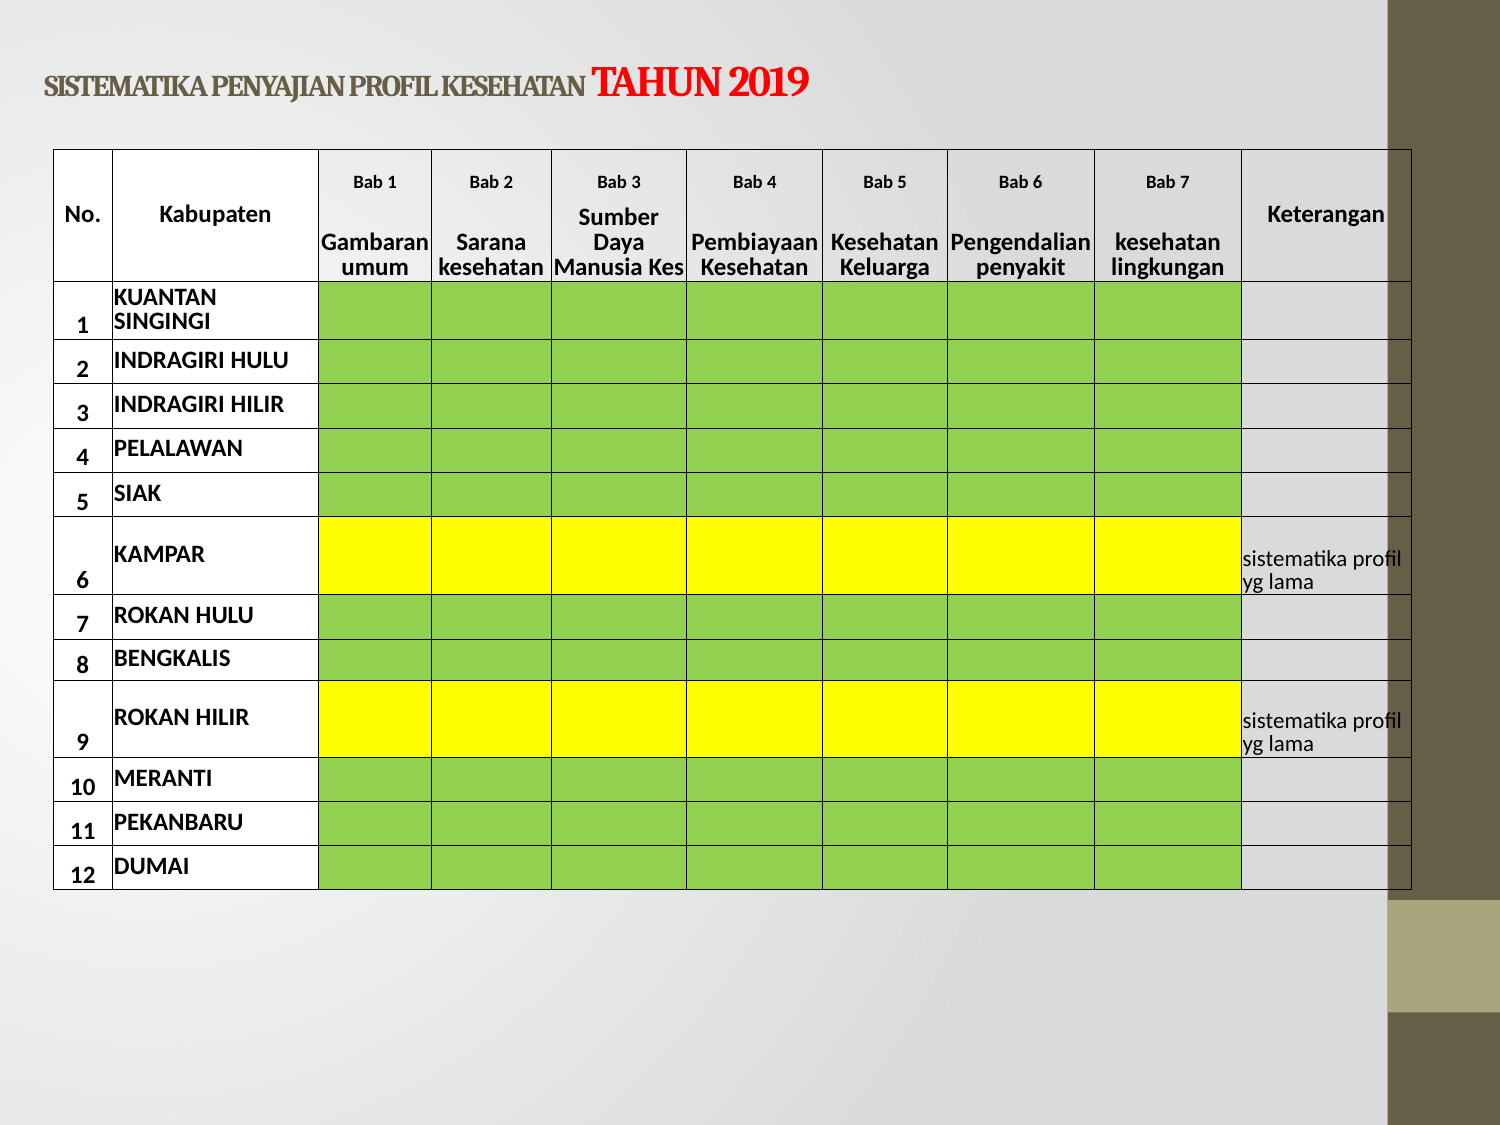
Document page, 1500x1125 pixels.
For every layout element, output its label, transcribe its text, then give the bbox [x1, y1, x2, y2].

table_cell [687, 282, 822, 339]
table_cell [823, 517, 947, 594]
table_cell [552, 595, 686, 639]
table_cell [948, 595, 1094, 639]
table_cell [1095, 340, 1241, 383]
table_cell [319, 640, 431, 680]
table_header Bab 7 [1095, 150, 1241, 193]
table_cell [432, 802, 551, 845]
table_cell [1095, 846, 1241, 889]
table_cell Kesehatan Keluarga [823, 193, 947, 281]
table_header Bab 2 [432, 150, 551, 193]
table_cell [1095, 640, 1241, 680]
table_cell [1242, 282, 1411, 339]
table_cell [1095, 282, 1241, 339]
table_cell [552, 429, 686, 472]
table_cell [1095, 681, 1241, 757]
table_cell PEKANBARU [113, 802, 318, 845]
table_cell Sumber Daya Manusia Kes [552, 193, 686, 281]
table_cell [948, 340, 1094, 383]
table_header Bab 4 [687, 150, 822, 193]
table_cell [823, 282, 947, 339]
table_cell INDRAGIRI HILIR [113, 384, 318, 428]
table_cell 11 [54, 802, 112, 845]
table_cell [552, 681, 686, 757]
table_cell [687, 640, 822, 680]
table_cell MERANTI [113, 758, 318, 801]
table_cell [948, 473, 1094, 516]
table_cell [687, 802, 822, 845]
table_cell [948, 384, 1094, 428]
table_cell kesehatan lingkungan [1095, 193, 1241, 281]
table_cell [1242, 473, 1411, 516]
table_cell [948, 802, 1094, 845]
table_cell [687, 758, 822, 801]
table_cell [319, 282, 431, 339]
table_cell [319, 384, 431, 428]
table_cell [1095, 595, 1241, 639]
table_cell [687, 595, 822, 639]
table_cell [687, 340, 822, 383]
table_cell [552, 282, 686, 339]
table_cell 1 [54, 282, 112, 339]
table_cell [1242, 846, 1411, 889]
table_cell DUMAI [113, 846, 318, 889]
table_cell PELALAWAN [113, 429, 318, 472]
table_cell 6 [54, 517, 112, 594]
table_cell [948, 640, 1094, 680]
table_cell [823, 429, 947, 472]
table_cell [1095, 517, 1241, 594]
table_cell sistematika profil yg lama [1242, 681, 1411, 757]
table_cell [823, 595, 947, 639]
table_cell [823, 802, 947, 845]
table_cell [1242, 595, 1411, 639]
table_cell [1095, 429, 1241, 472]
table_cell [823, 384, 947, 428]
table_cell SIAK [113, 473, 318, 516]
table_cell [319, 846, 431, 889]
table_cell [319, 595, 431, 639]
table_cell [432, 517, 551, 594]
table_cell [948, 429, 1094, 472]
table_cell [948, 846, 1094, 889]
table_cell [823, 340, 947, 383]
table_cell [1095, 384, 1241, 428]
table_cell [432, 595, 551, 639]
table_cell [432, 758, 551, 801]
table_cell [1242, 758, 1411, 801]
table_cell [1095, 758, 1241, 801]
table_cell [319, 517, 431, 594]
table_cell [687, 429, 822, 472]
table_cell [319, 473, 431, 516]
table_cell INDRAGIRI HULU [113, 340, 318, 383]
table_cell ROKAN HILIR [113, 681, 318, 757]
table_cell [823, 640, 947, 680]
table_cell [823, 758, 947, 801]
table_cell sistematika profil yg lama [1242, 517, 1411, 594]
table_cell 12 [54, 846, 112, 889]
table_cell [948, 681, 1094, 757]
table_header Keterangan [1242, 150, 1411, 281]
table_cell Gambaran umum [319, 193, 431, 281]
table_cell [1242, 640, 1411, 680]
table_cell [823, 681, 947, 757]
table_cell [319, 758, 431, 801]
table_cell [319, 802, 431, 845]
table_cell KAMPAR [113, 517, 318, 594]
table_cell ROKAN HULU [113, 595, 318, 639]
table_cell Pengendalian penyakit [948, 193, 1094, 281]
table_cell Pembiayaan Kesehatan [687, 193, 822, 281]
table_cell [948, 282, 1094, 339]
table_cell 2 [54, 340, 112, 383]
table_cell [687, 384, 822, 428]
table_cell [1242, 384, 1411, 428]
table_cell 9 [54, 681, 112, 757]
table_header Bab 6 [948, 150, 1094, 193]
table_cell 4 [54, 429, 112, 472]
table_cell [1242, 429, 1411, 472]
table_cell [432, 384, 551, 428]
table_cell [1242, 340, 1411, 383]
table_cell [552, 802, 686, 845]
table_cell KUANTAN SINGINGI [113, 282, 318, 339]
table_cell [552, 758, 686, 801]
table_cell 5 [54, 473, 112, 516]
table_cell [552, 340, 686, 383]
table_cell [687, 846, 822, 889]
table_cell [823, 846, 947, 889]
table_cell [687, 473, 822, 516]
table_cell [1095, 473, 1241, 516]
table_header Bab 5 [823, 150, 947, 193]
table_cell [948, 758, 1094, 801]
table_cell BENGKALIS [113, 640, 318, 680]
table_cell [948, 517, 1094, 594]
table_cell 3 [54, 384, 112, 428]
table_cell [552, 384, 686, 428]
table_header Kabupaten [113, 150, 318, 281]
table_cell [319, 429, 431, 472]
table_cell [1242, 802, 1411, 845]
table_header No. [54, 150, 112, 281]
table_header Bab 3 [552, 150, 686, 193]
table_cell [319, 340, 431, 383]
table_cell [432, 681, 551, 757]
table_cell [432, 846, 551, 889]
table_cell [319, 681, 431, 757]
table_cell [552, 473, 686, 516]
title SISTEMATIKA PENYAJIAN PROFIL KESEHATAN TAHUN 2019 [29, 45, 1471, 114]
table_cell [432, 640, 551, 680]
table_cell [552, 517, 686, 594]
table_header Bab 1 [319, 150, 431, 193]
table_cell [552, 846, 686, 889]
table_cell [432, 429, 551, 472]
table_cell [432, 340, 551, 383]
table_cell 7 [54, 595, 112, 639]
table_cell [687, 517, 822, 594]
table_cell [823, 473, 947, 516]
table_cell 10 [54, 758, 112, 801]
table_cell 8 [54, 640, 112, 680]
table_cell [552, 640, 686, 680]
table_cell [432, 473, 551, 516]
table_cell Sarana kesehatan [432, 193, 551, 281]
table_cell [432, 282, 551, 339]
table_cell [1095, 802, 1241, 845]
table_cell [687, 681, 822, 757]
